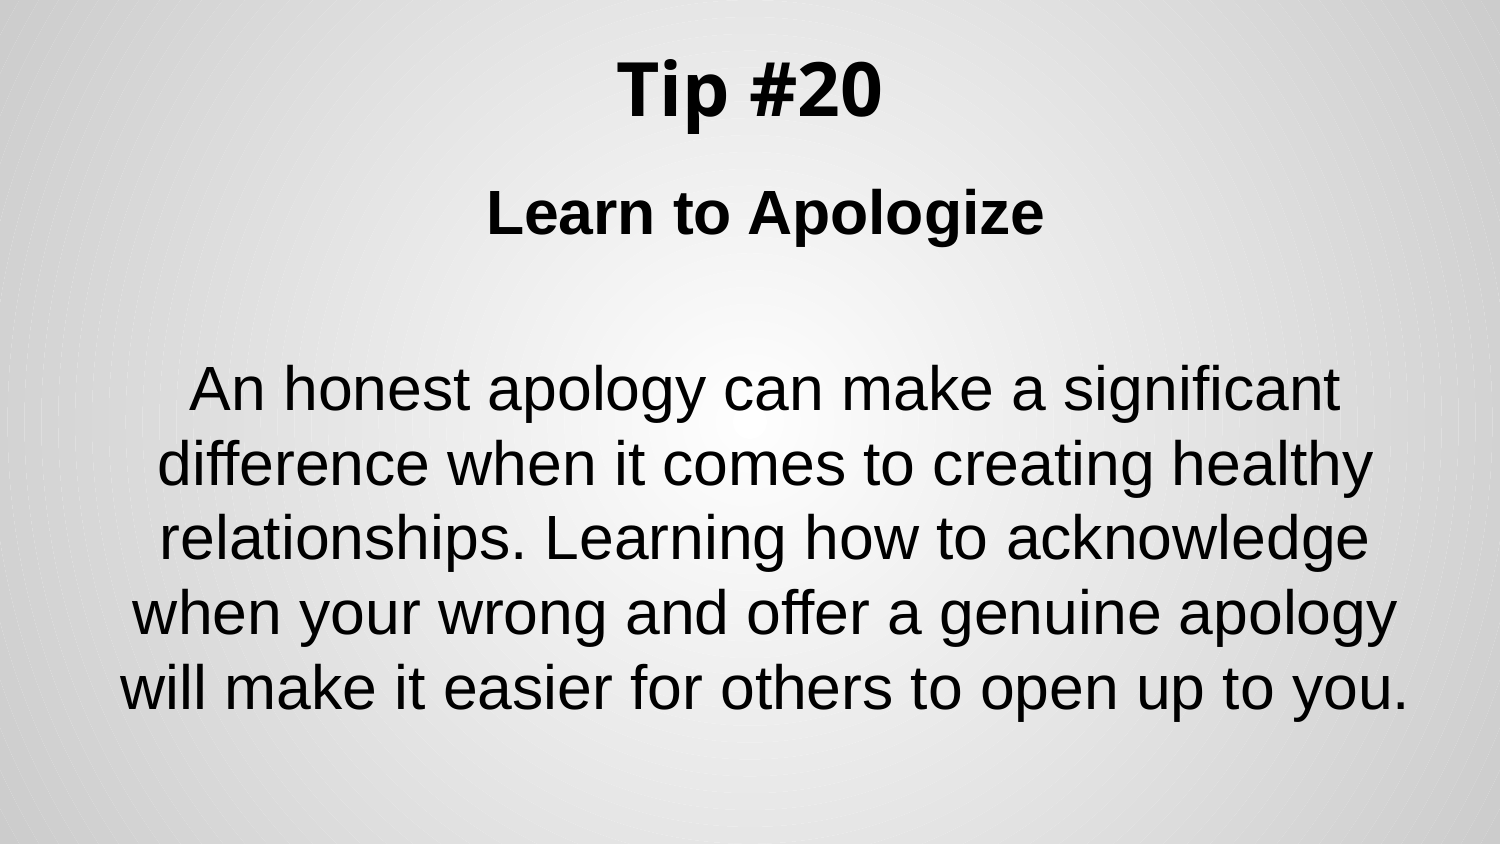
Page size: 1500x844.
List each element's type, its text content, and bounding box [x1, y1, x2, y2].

title Tip #20 [75, 27, 1425, 147]
list Learn to Apologize An honest apology can make a significant difference when it comes to creating healthy relationships. Learning how to acknowledge when your wrong and offer a genuine apology will make it easier for others to open up to you. [85, 70, 1447, 788]
